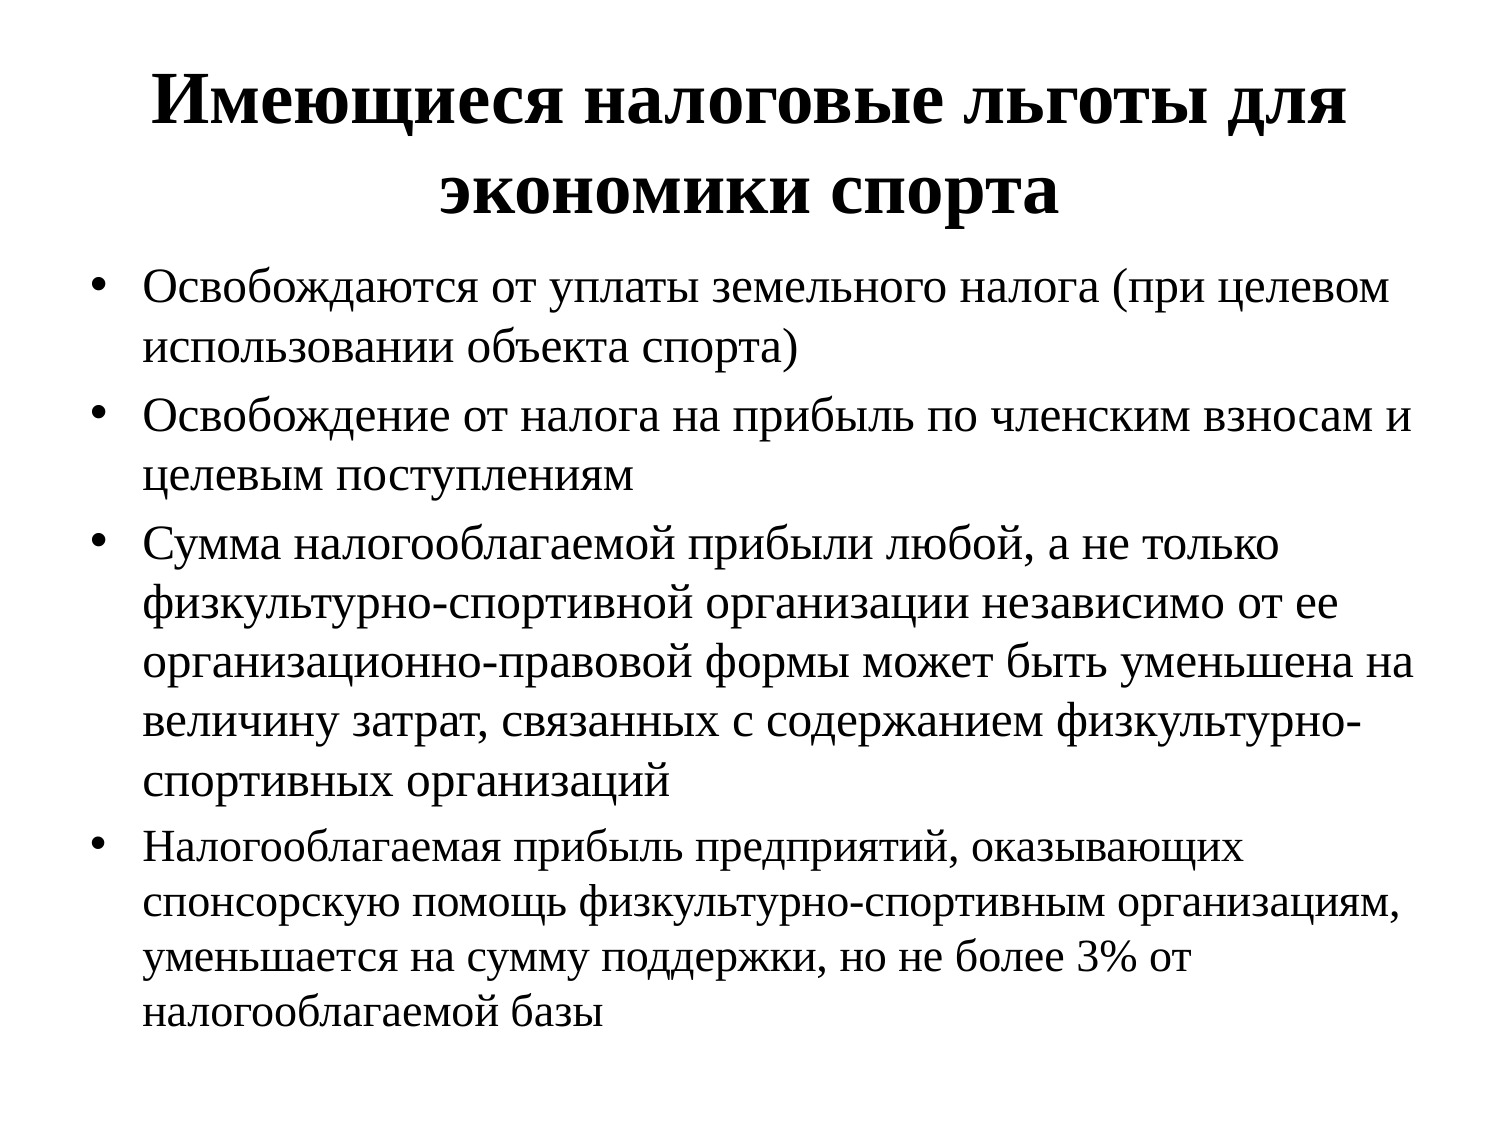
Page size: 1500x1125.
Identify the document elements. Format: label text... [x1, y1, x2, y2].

list Освобождаются от уплаты земельного налога (при целевом использовании объекта спорта) Освобождение от налога на прибыль по членским взносам и целевым поступлениям Сумма налогооблагаемой прибыли любой, а не только физкультурно-спортивной организации независимо от ее организационно-правовой формы может быть уменьшена на величину затрат, связанных с содержанием физкультурно-спортивных организаций Налогооблагаемая прибыль предприятий, оказывающих спонсорскую помощь физкультурно-спортивным организациям, уменьшается на сумму поддержки, но не более 3% от налогооблагаемой базы [75, 246, 1465, 1043]
title Имеющиеся налоговые льготы для экономики спорта [75, 45, 1425, 233]
